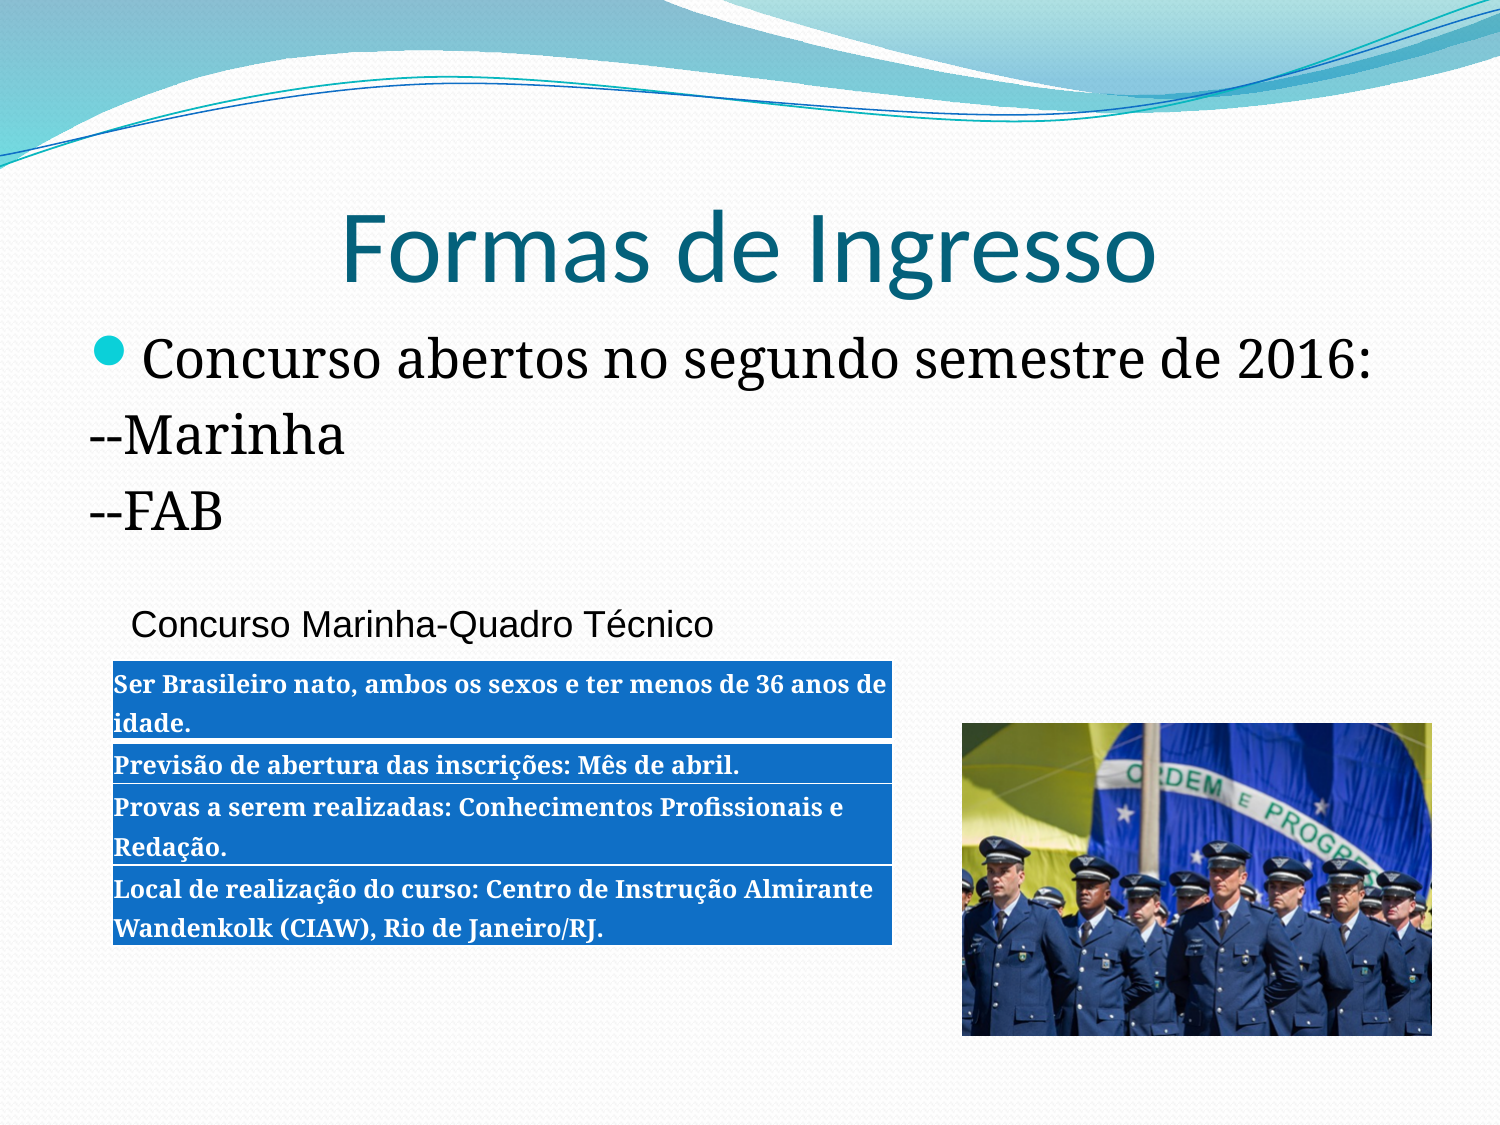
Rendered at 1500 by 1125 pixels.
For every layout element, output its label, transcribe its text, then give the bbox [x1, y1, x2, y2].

table_cell Previsão de abertura das inscrições: Mês de abril. [113, 744, 892, 783]
list Concurso abertos no segundo semestre de 2016: --Marinha --FAB [75, 317, 1425, 1038]
text_box Concurso Marinha-Quadro Técnico [115, 592, 730, 653]
picture [962, 722, 1432, 1036]
title Formas de Ingresso [75, 115, 1425, 303]
table_cell Provas a serem realizadas: Conhecimentos Profissionais e Redação. [113, 784, 892, 864]
table_header Ser Brasileiro nato, ambos os sexos e ter menos de 36 anos de idade. [113, 661, 892, 738]
table_cell Local de realização do curso: Centro de Instrução Almirante Wandenkolk (CIAW), Rio de Janeiro/RJ. [113, 866, 892, 945]
